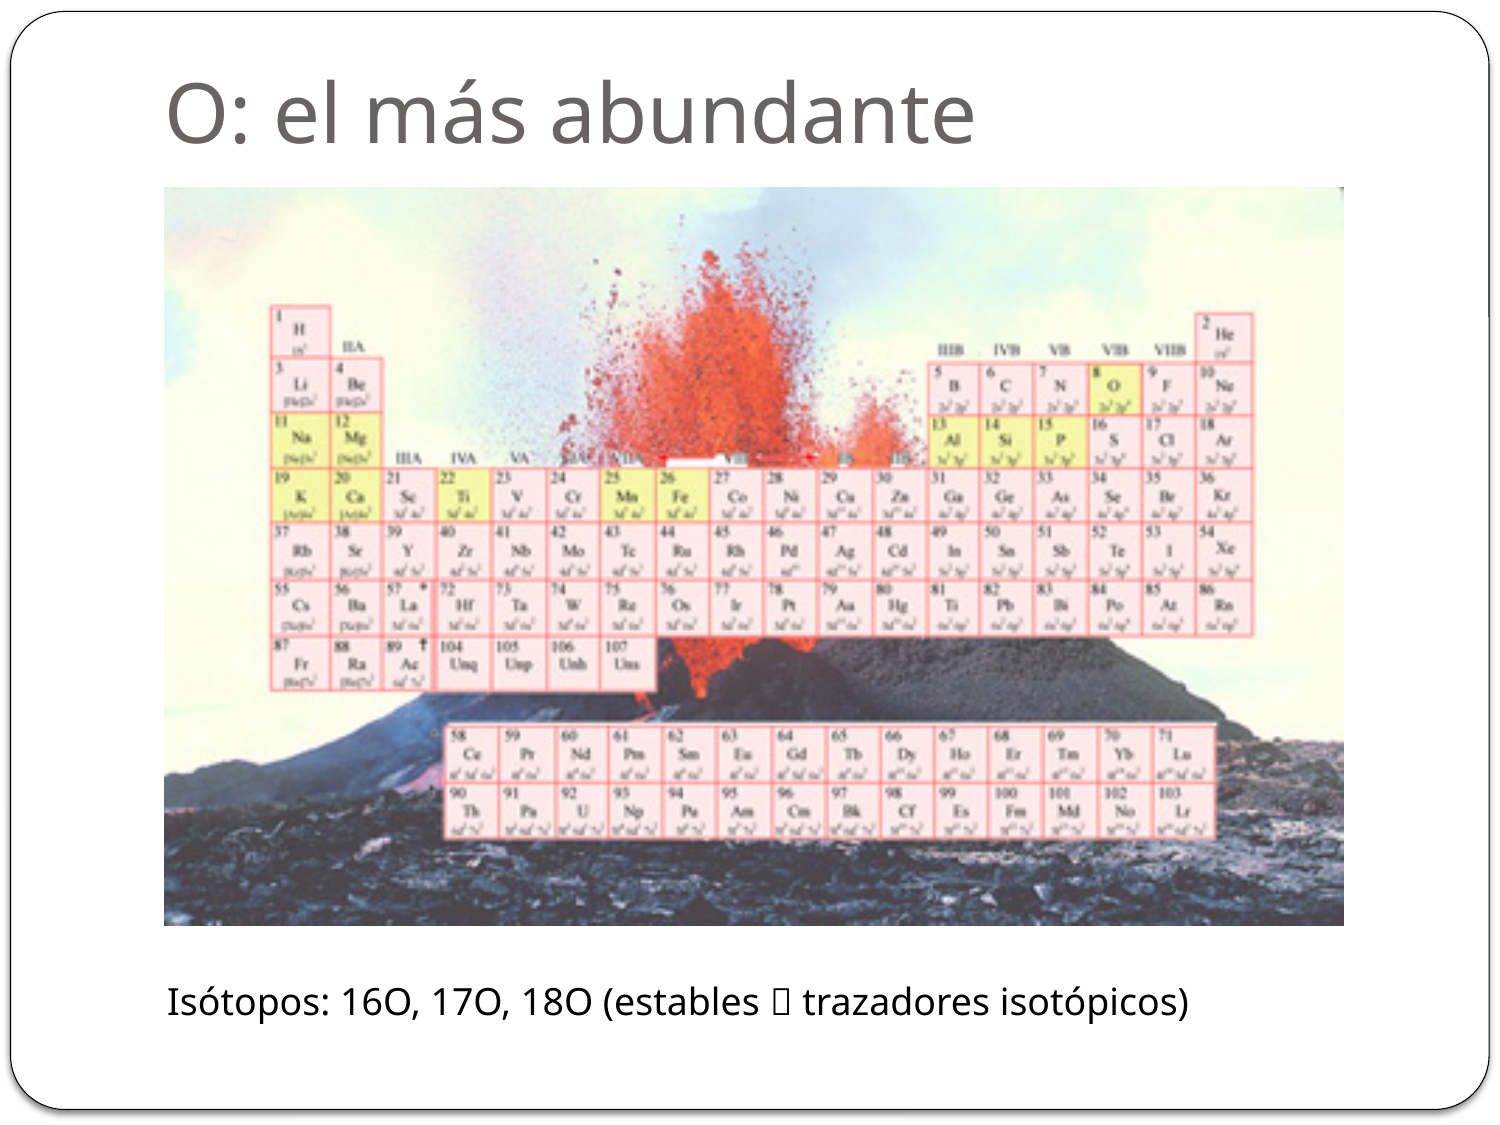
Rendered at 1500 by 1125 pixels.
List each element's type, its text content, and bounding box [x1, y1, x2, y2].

picture [163, 187, 1344, 926]
text_box Isótopos: 16O, 17O, 18O (estables  trazadores isotópicos) [152, 970, 1407, 1031]
title O: el más abundante [150, 0, 1425, 176]
